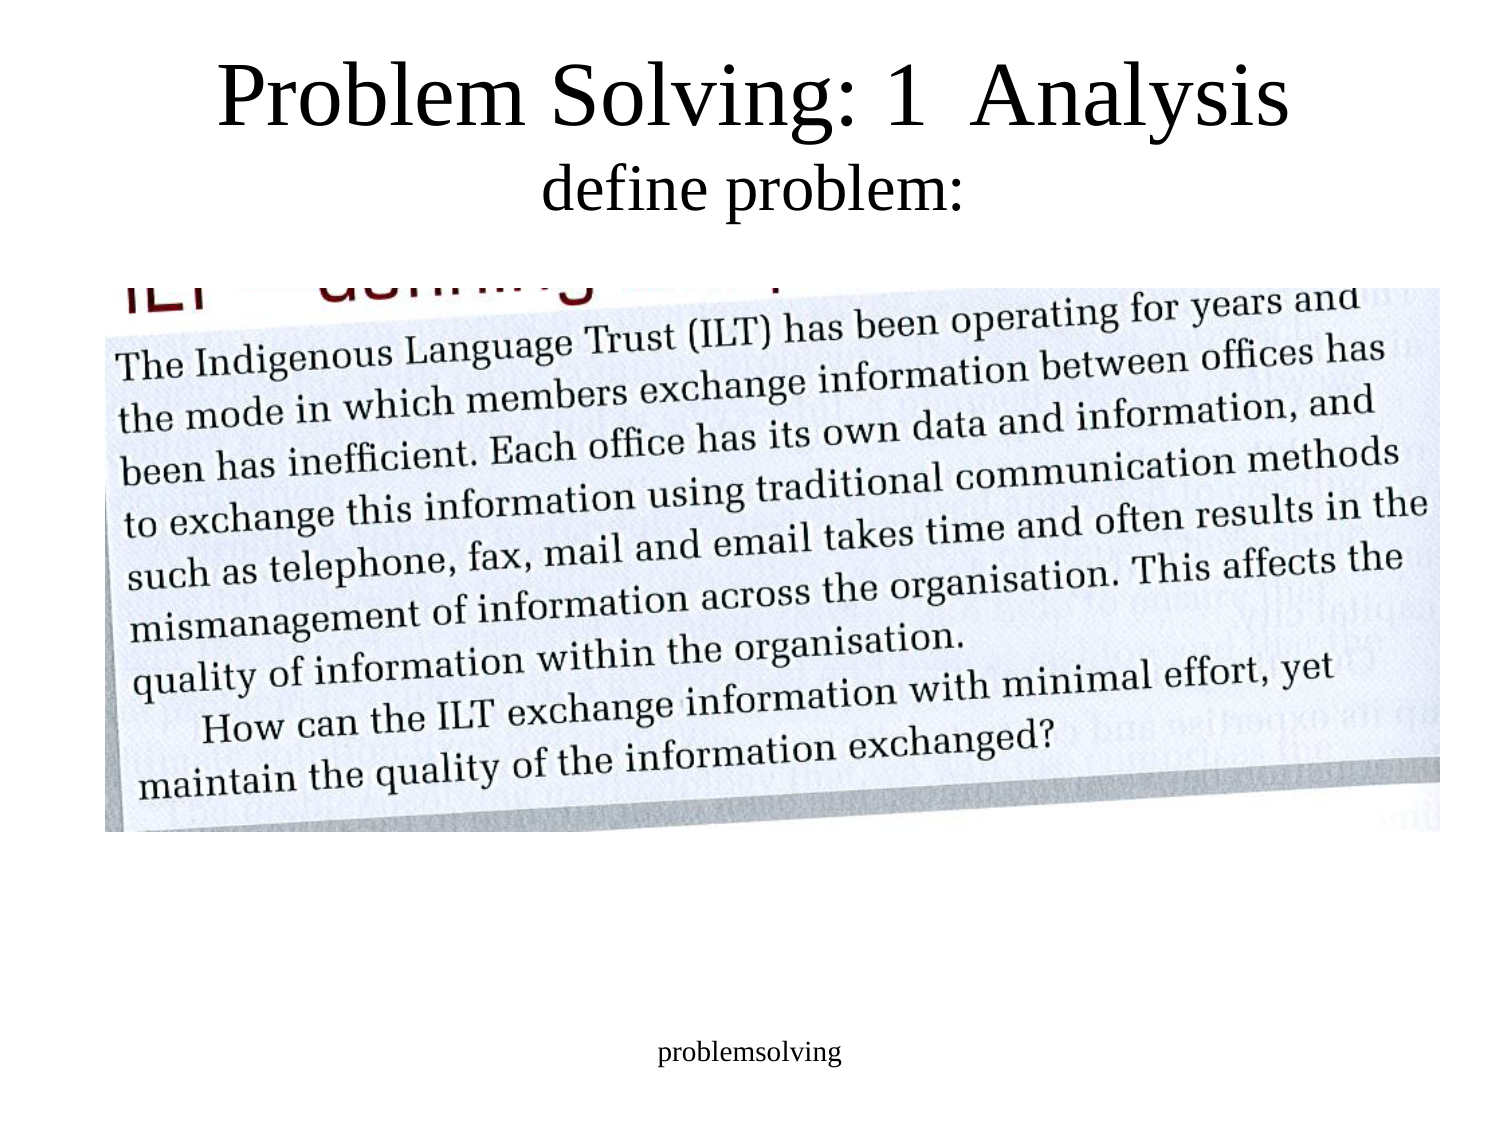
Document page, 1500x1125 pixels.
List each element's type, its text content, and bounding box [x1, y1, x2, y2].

picture [105, 288, 1440, 833]
title Problem Solving: 1 Analysis define problem: [116, 34, 1393, 223]
footer problemsolving [512, 1024, 988, 1101]
